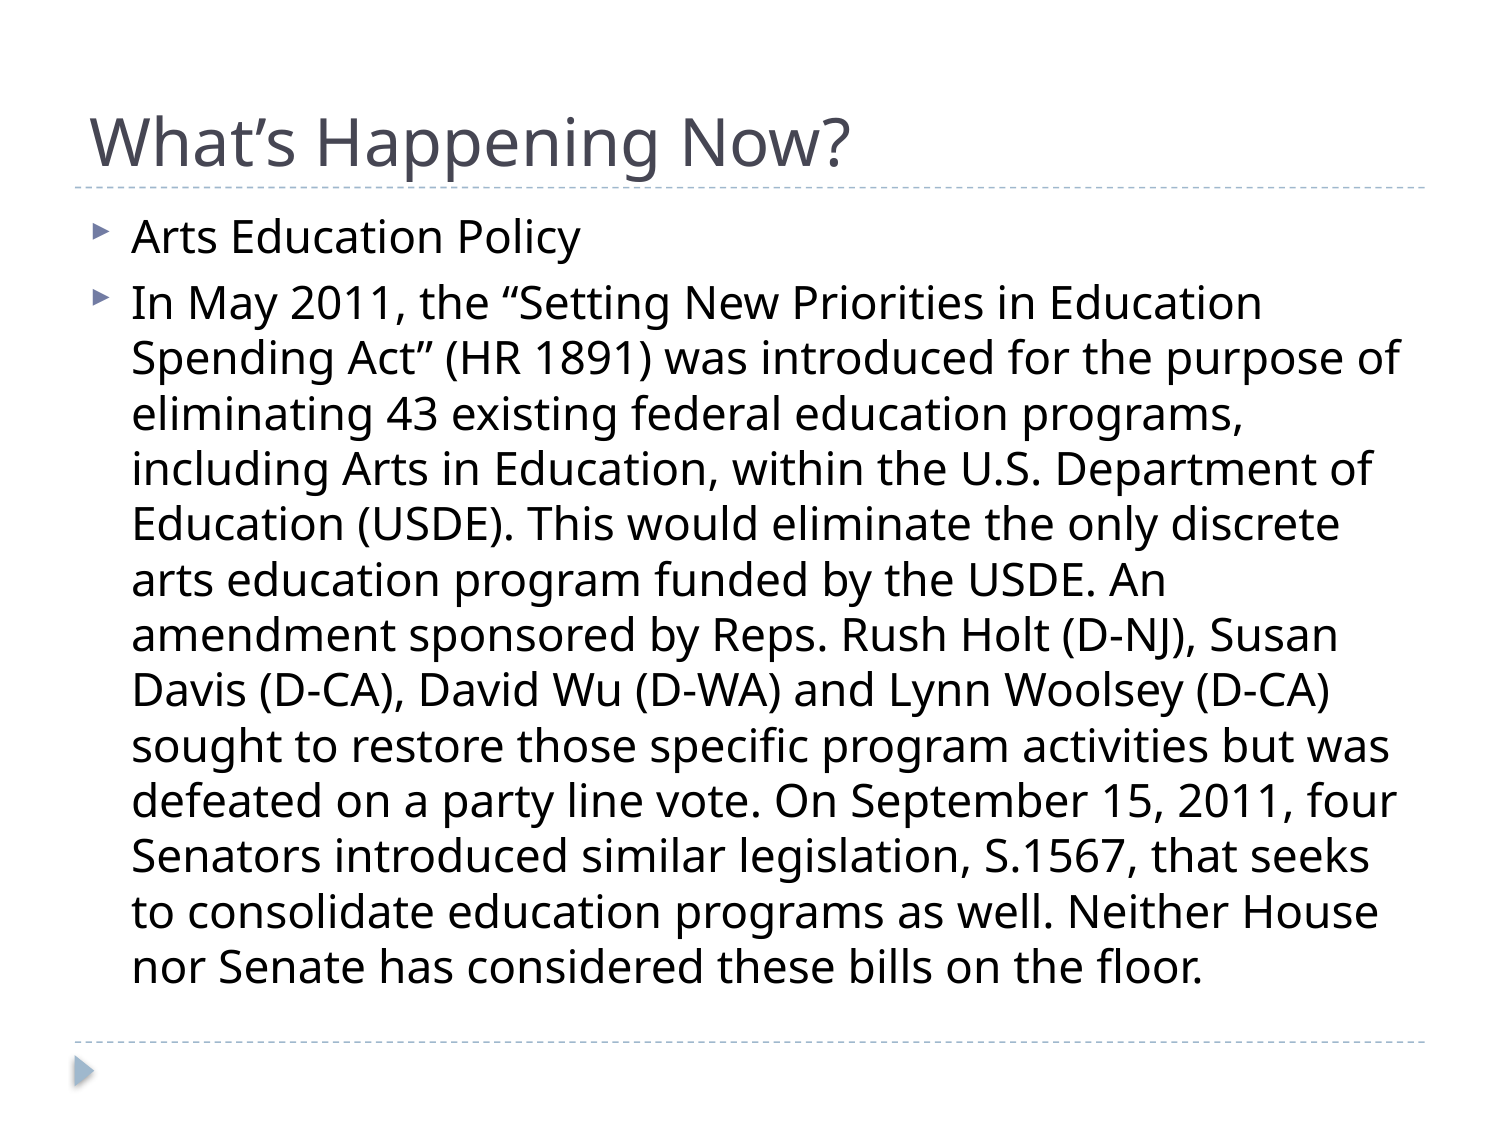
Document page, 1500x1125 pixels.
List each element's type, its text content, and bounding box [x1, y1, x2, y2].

list Arts Education Policy In May 2011, the “Setting New Priorities in Education Spending Act” (HR 1891) was introduced for the purpose of eliminating 43 existing federal education programs, including Arts in Education, within the U.S. Department of Education (USDE). This would eliminate the only discrete arts education program funded by the USDE. An amendment sponsored by Reps. Rush Holt (D-NJ), Susan Davis (D-CA), David Wu (D-WA) and Lynn Woolsey (D-CA) sought to restore those specific program activities but was defeated on a party line vote. On September 15, 2011, four Senators introduced similar legislation, S.1567, that seeks to consolidate education programs as well. Neither House nor Senate has considered these bills on the floor. [75, 200, 1425, 1010]
title What’s Happening Now? [75, 24, 1425, 188]
